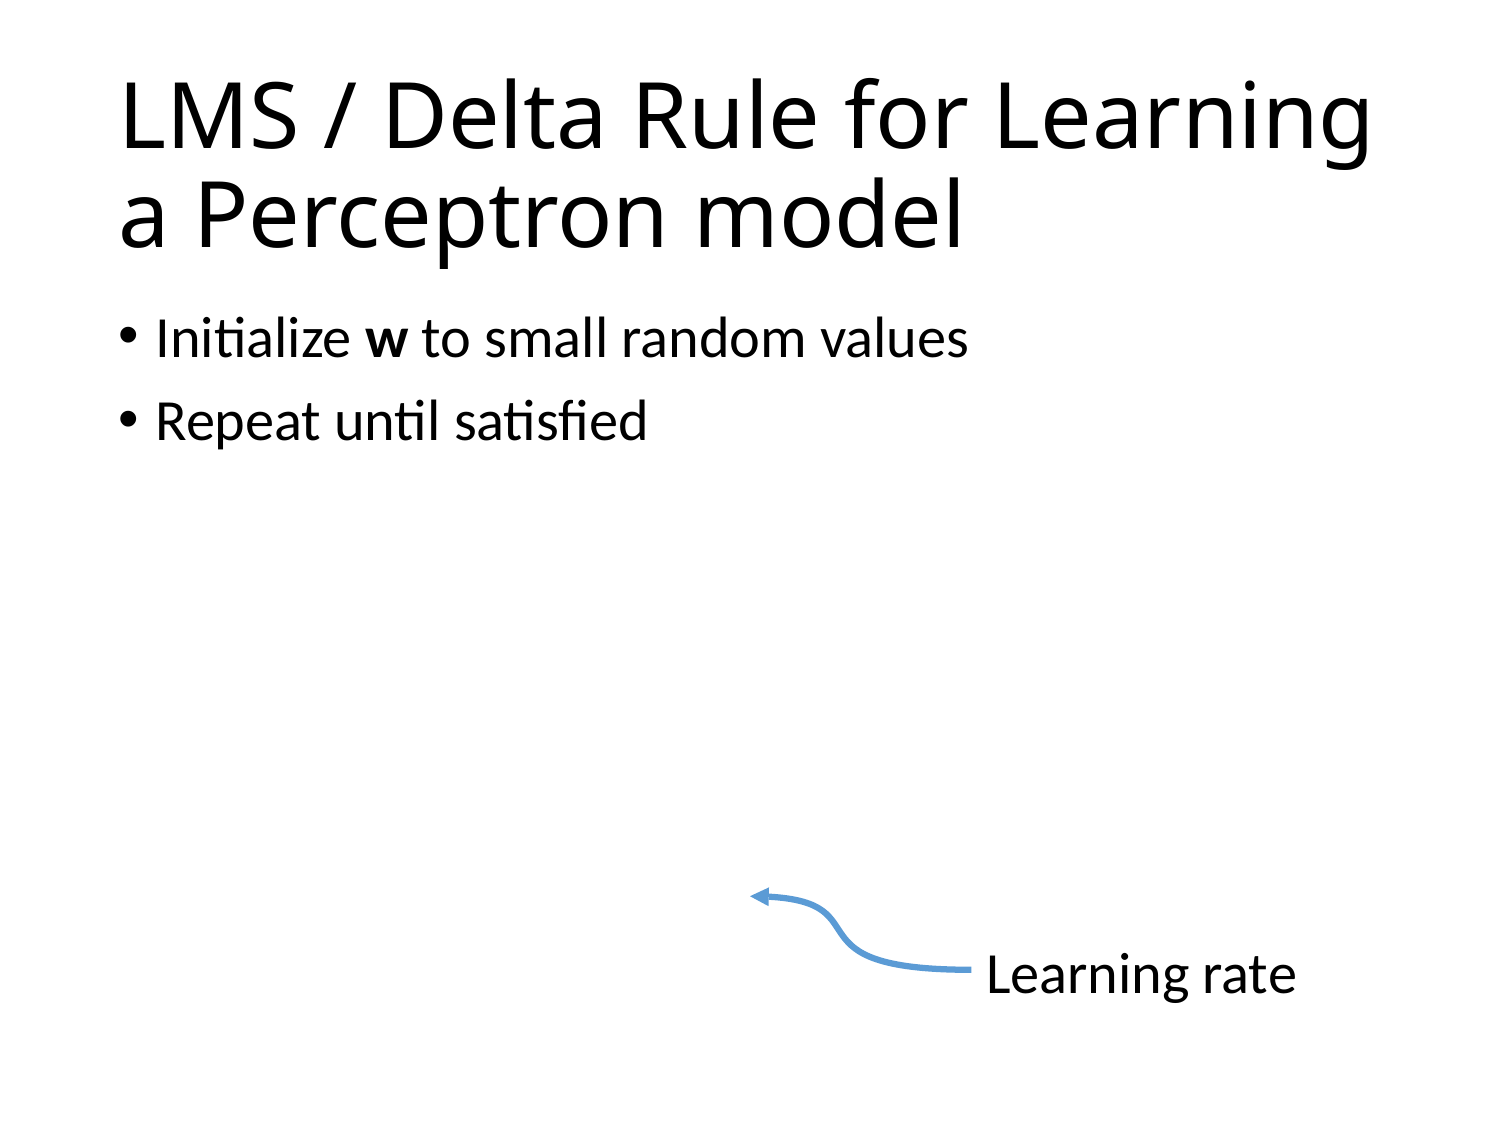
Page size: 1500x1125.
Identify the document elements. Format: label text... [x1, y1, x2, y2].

text_box Learning rate [971, 927, 1425, 1013]
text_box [749, 896, 972, 971]
title LMS / Delta Rule for Learning a Perceptron model [103, 59, 1397, 278]
